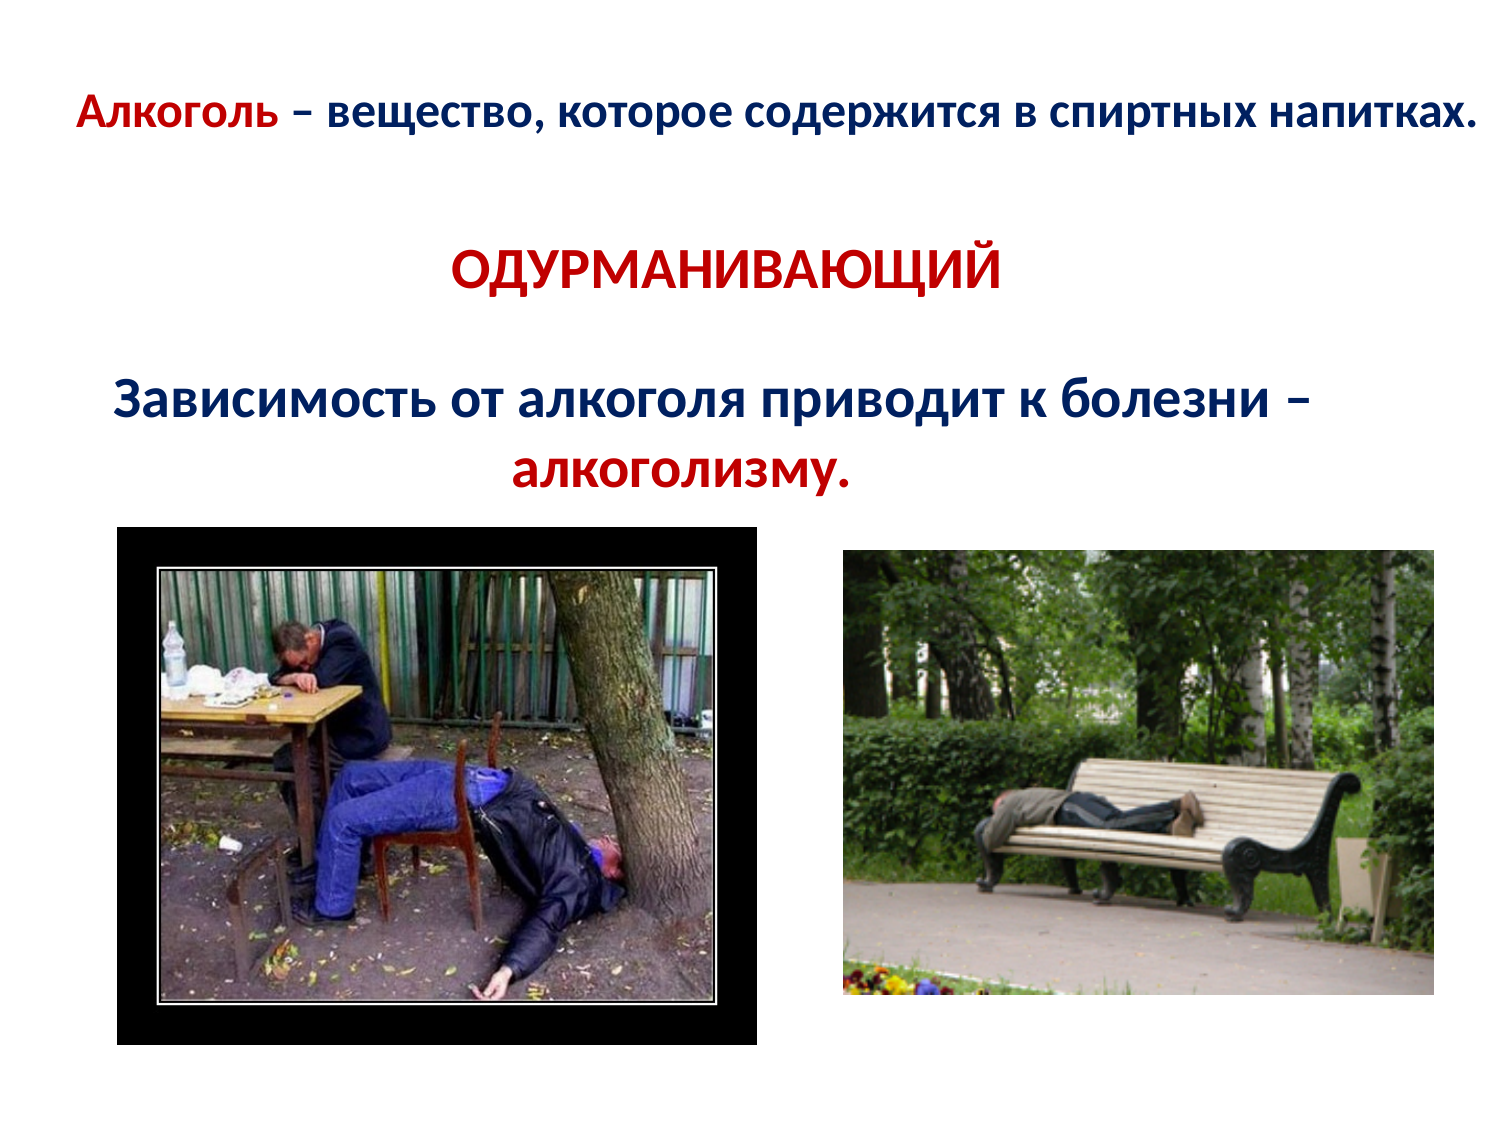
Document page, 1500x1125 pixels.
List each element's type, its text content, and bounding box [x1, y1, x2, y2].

text_box Зависимость от алкоголя приводит к болезни – алкоголизму. [99, 351, 1343, 507]
text_box Алкоголь – вещество, которое содержится в спиртных напитках. [61, 70, 1495, 190]
picture [116, 527, 757, 1045]
text_box ОДУРМАНИВАЮЩИЙ [437, 222, 1018, 308]
picture [843, 550, 1434, 995]
